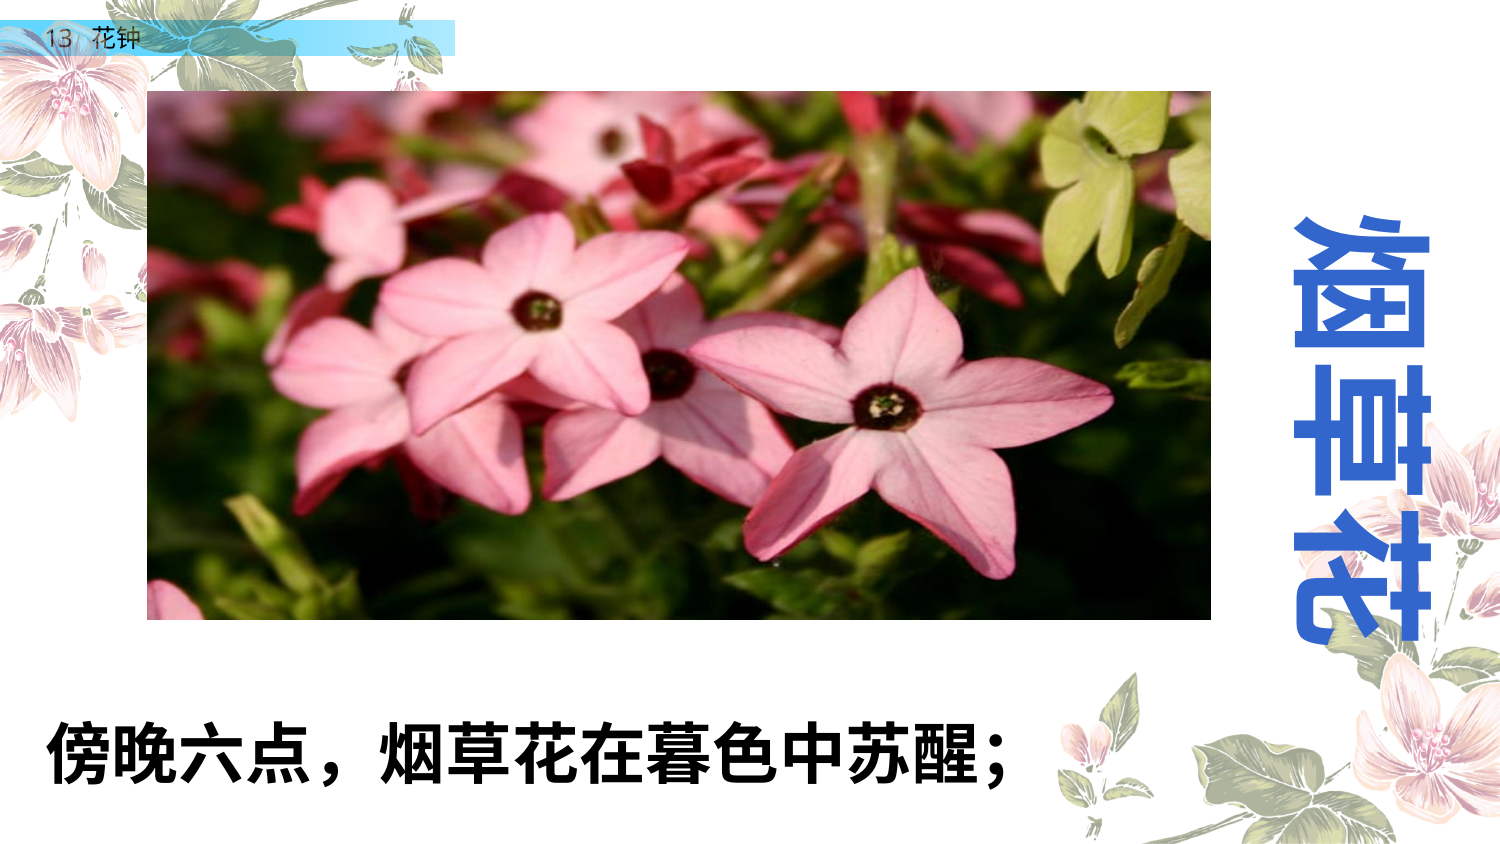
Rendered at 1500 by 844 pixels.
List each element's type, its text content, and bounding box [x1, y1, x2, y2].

text_box 傍晚六点，烟草花在暮色中苏醒； [0, 704, 1211, 799]
picture [0, 0, 1500, 844]
text_box 烟草花 [1253, 196, 1461, 705]
